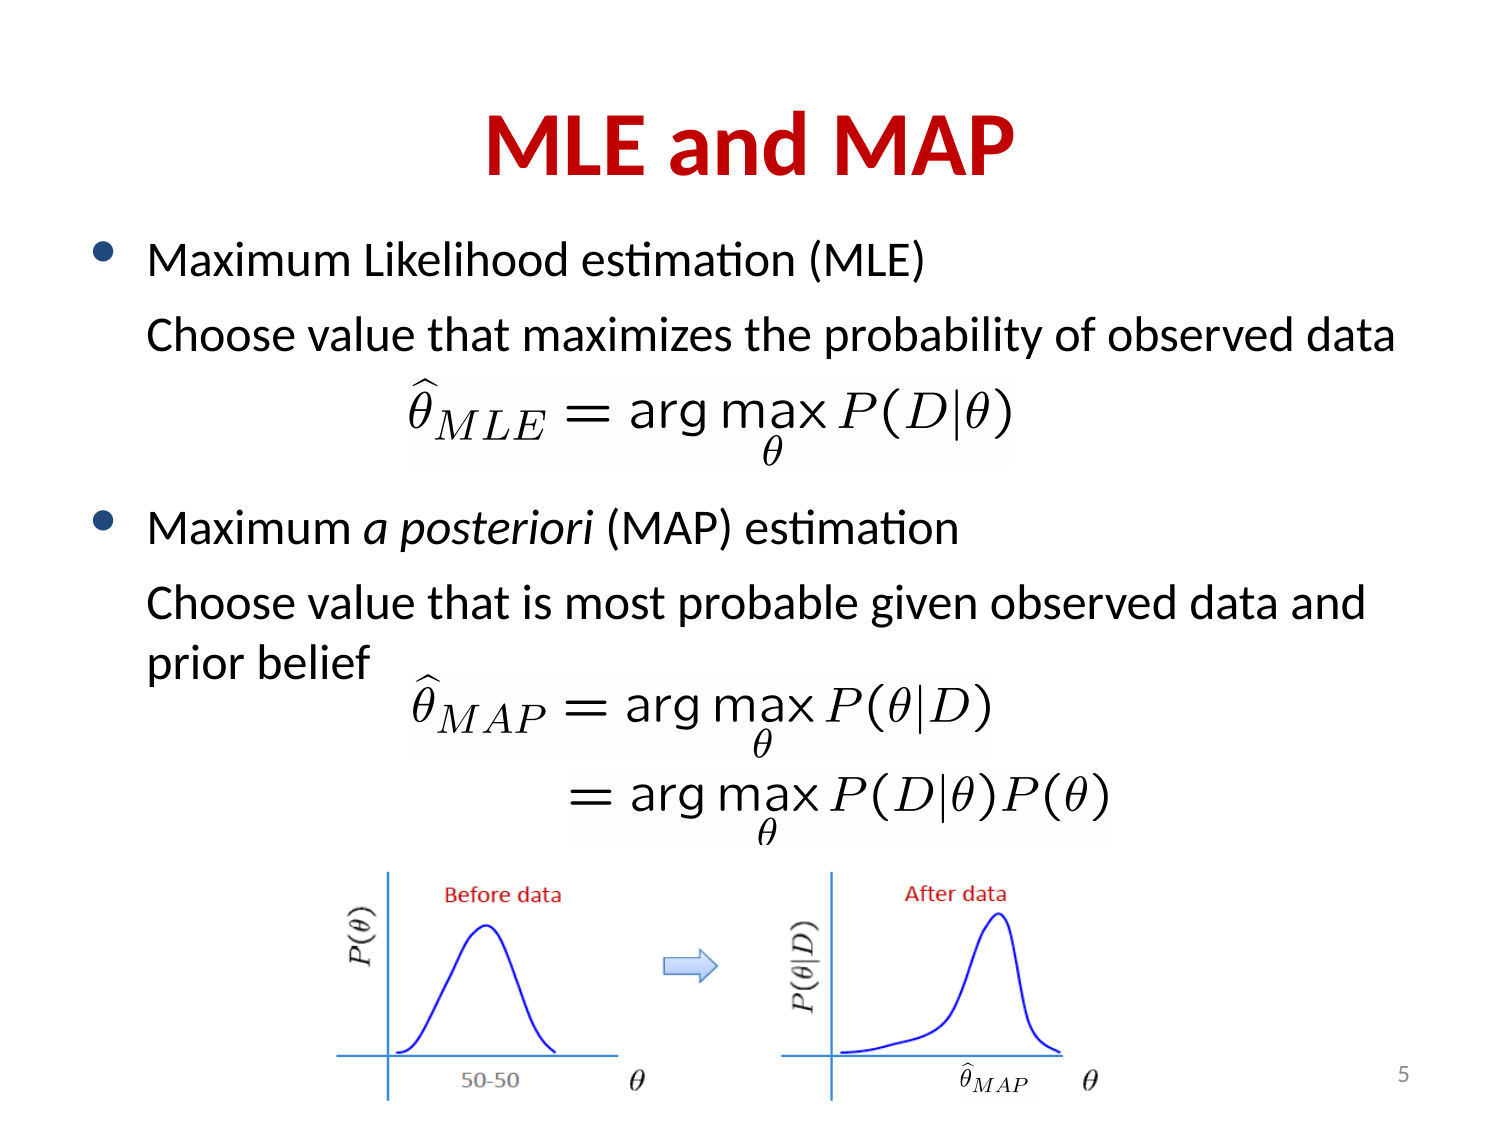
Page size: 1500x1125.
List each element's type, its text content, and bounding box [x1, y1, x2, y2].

picture [569, 771, 1109, 849]
title MLE and MAP [75, 45, 1425, 218]
slide_number 5 [1110, 1042, 1425, 1103]
picture [412, 673, 991, 761]
text_box Maximum Likelihood estimation (MLE) Choose value that maximizes the probability of observed data Maximum a posteriori (MAP) estimation Choose value that is most probable given observed data and prior belief [74, 218, 1425, 943]
picture [407, 377, 1013, 469]
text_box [315, 844, 1106, 1105]
